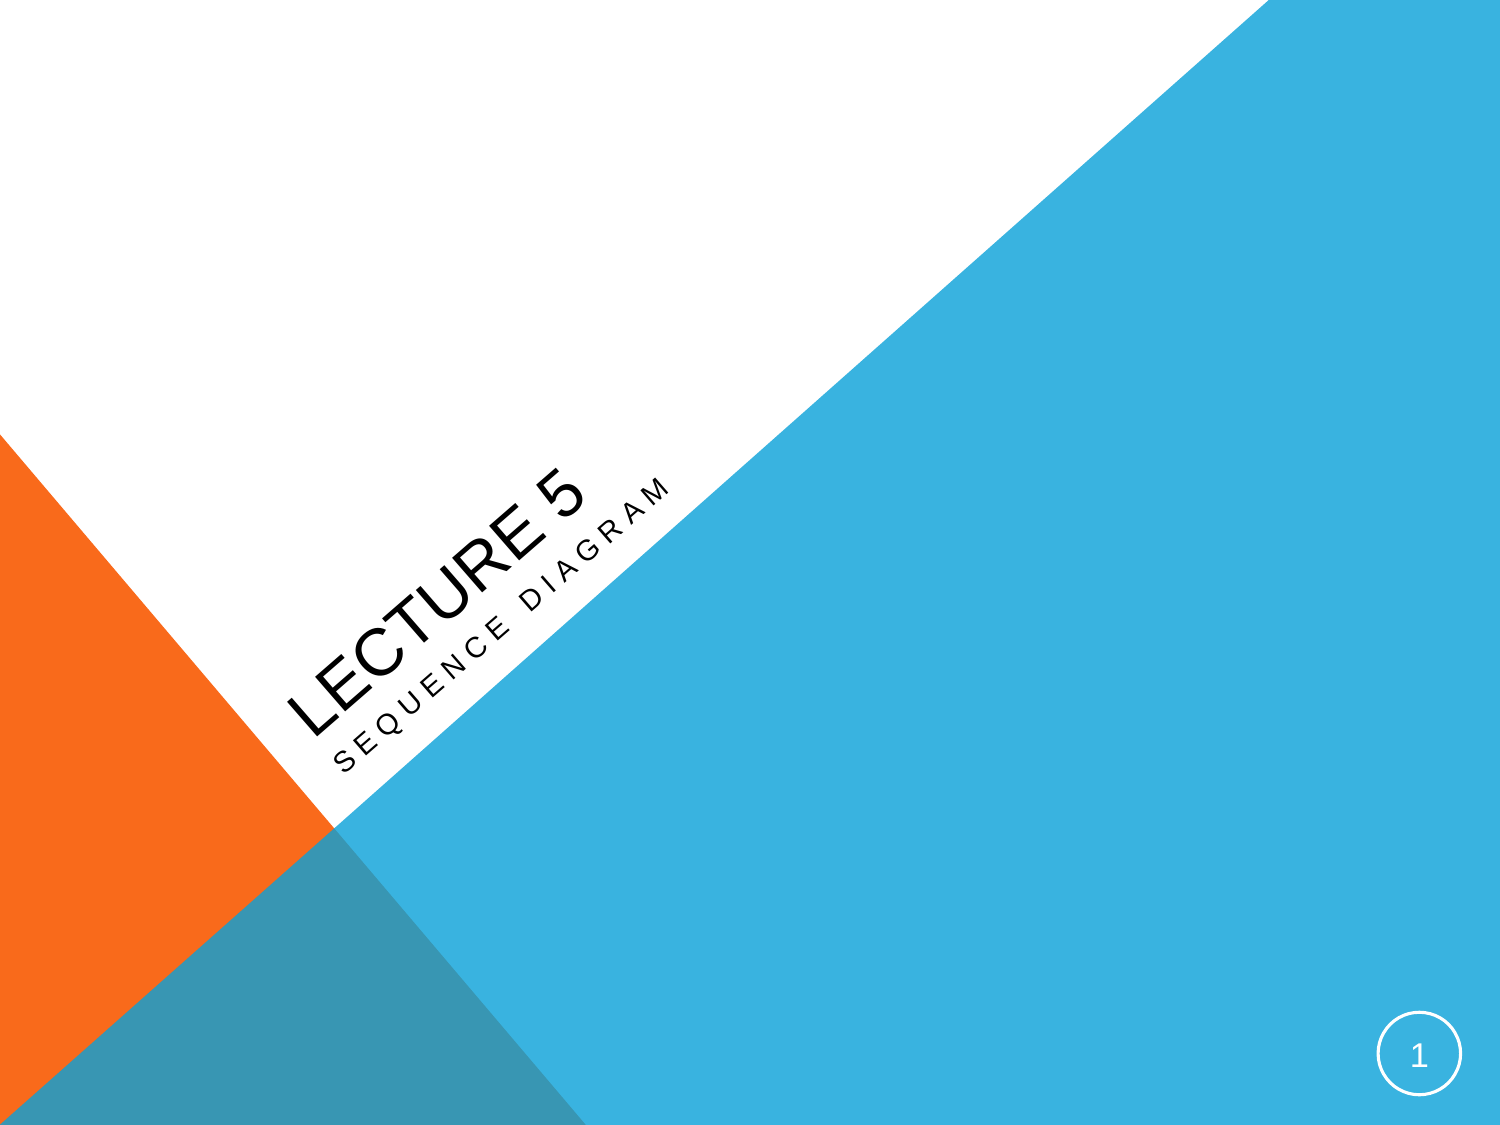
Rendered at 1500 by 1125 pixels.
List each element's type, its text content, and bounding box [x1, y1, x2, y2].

slide_number 1 [1376, 1010, 1463, 1097]
subtitle Sequence Diagram [312, 61, 1154, 804]
title Lecture 5 [182, 4, 1012, 761]
